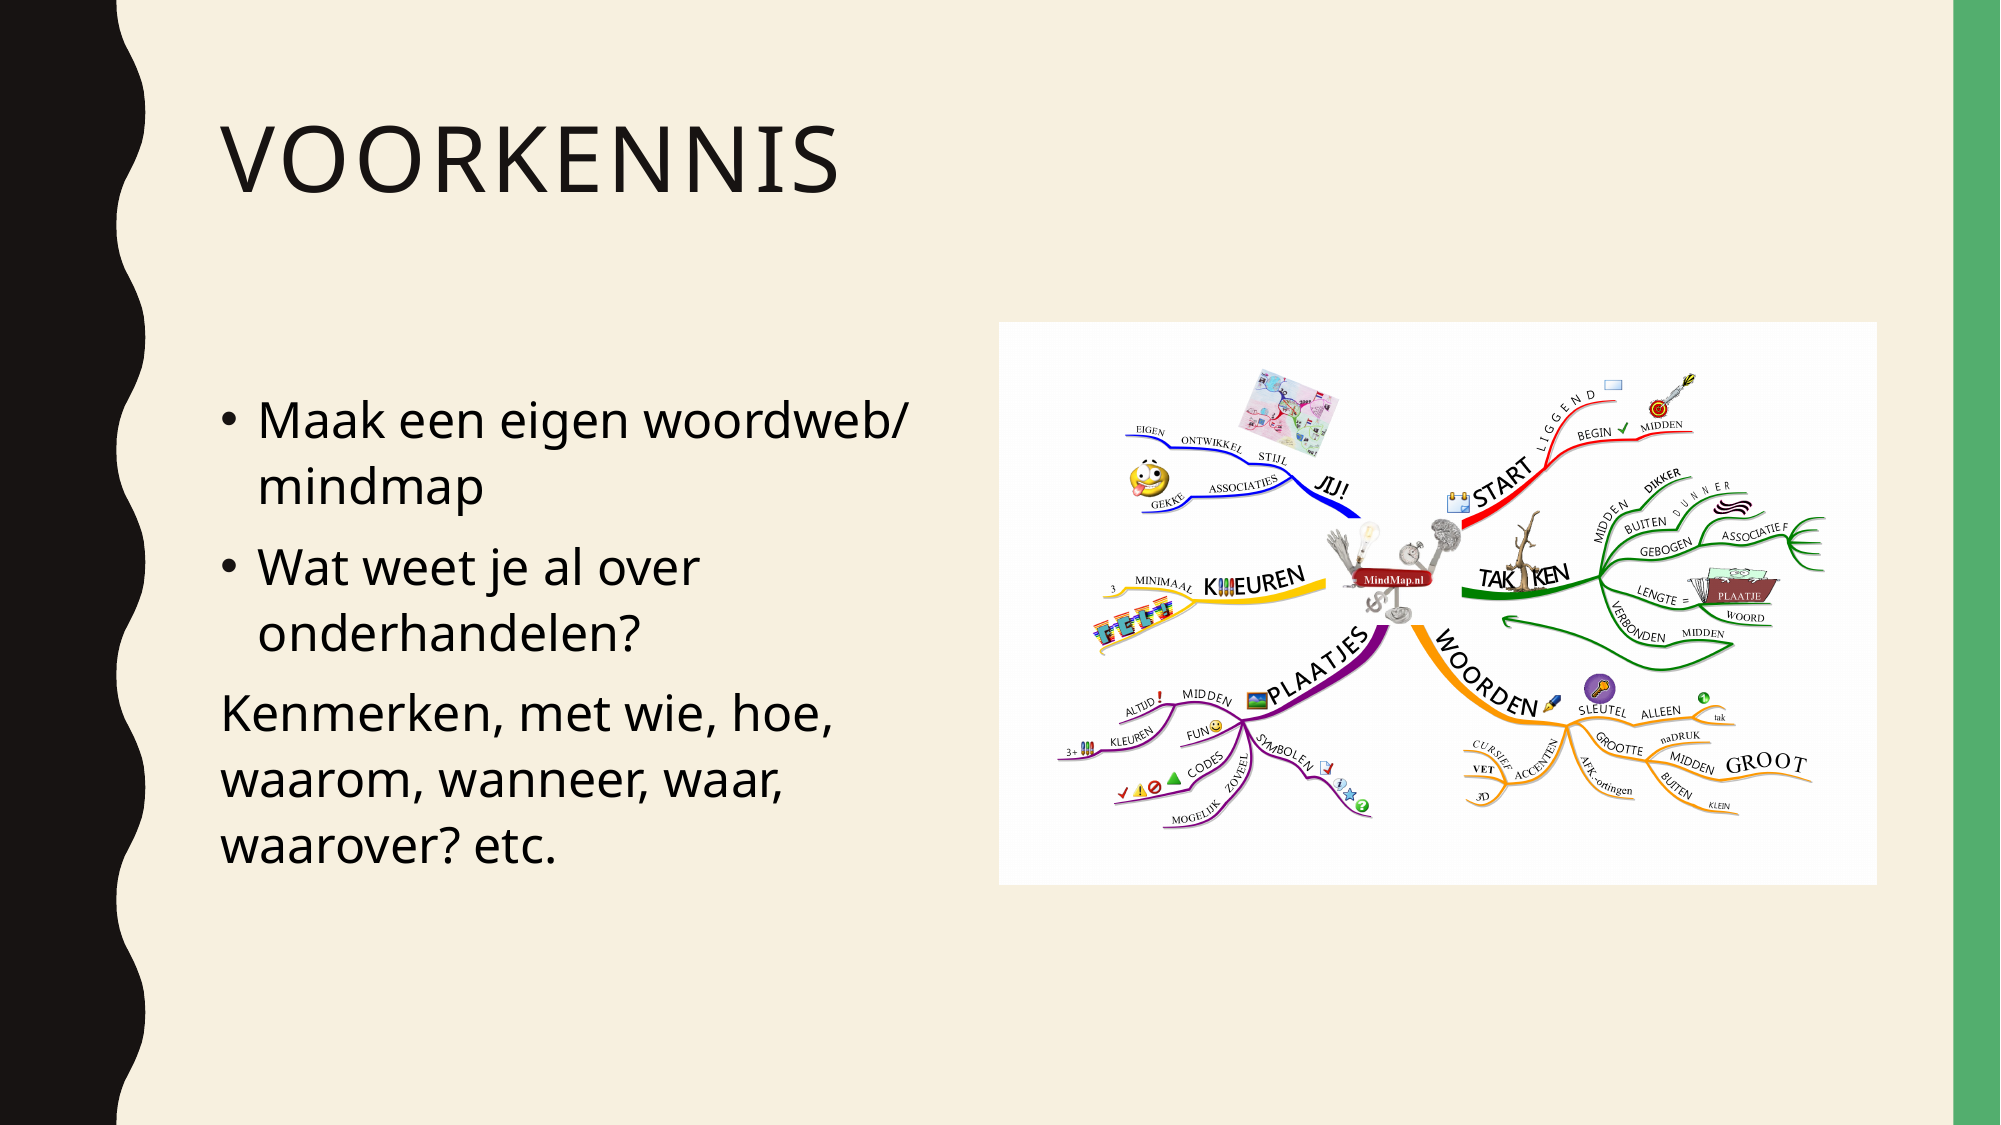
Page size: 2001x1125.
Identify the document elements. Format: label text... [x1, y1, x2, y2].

picture [999, 322, 1877, 885]
list Maak een eigen woordweb/ mindmap Wat weet je al over onderhandelen? Kenmerken, met wie, hoe, waarom, wanneer, waar, waarover? etc. [205, 375, 951, 965]
title voorkennis [205, 105, 921, 323]
